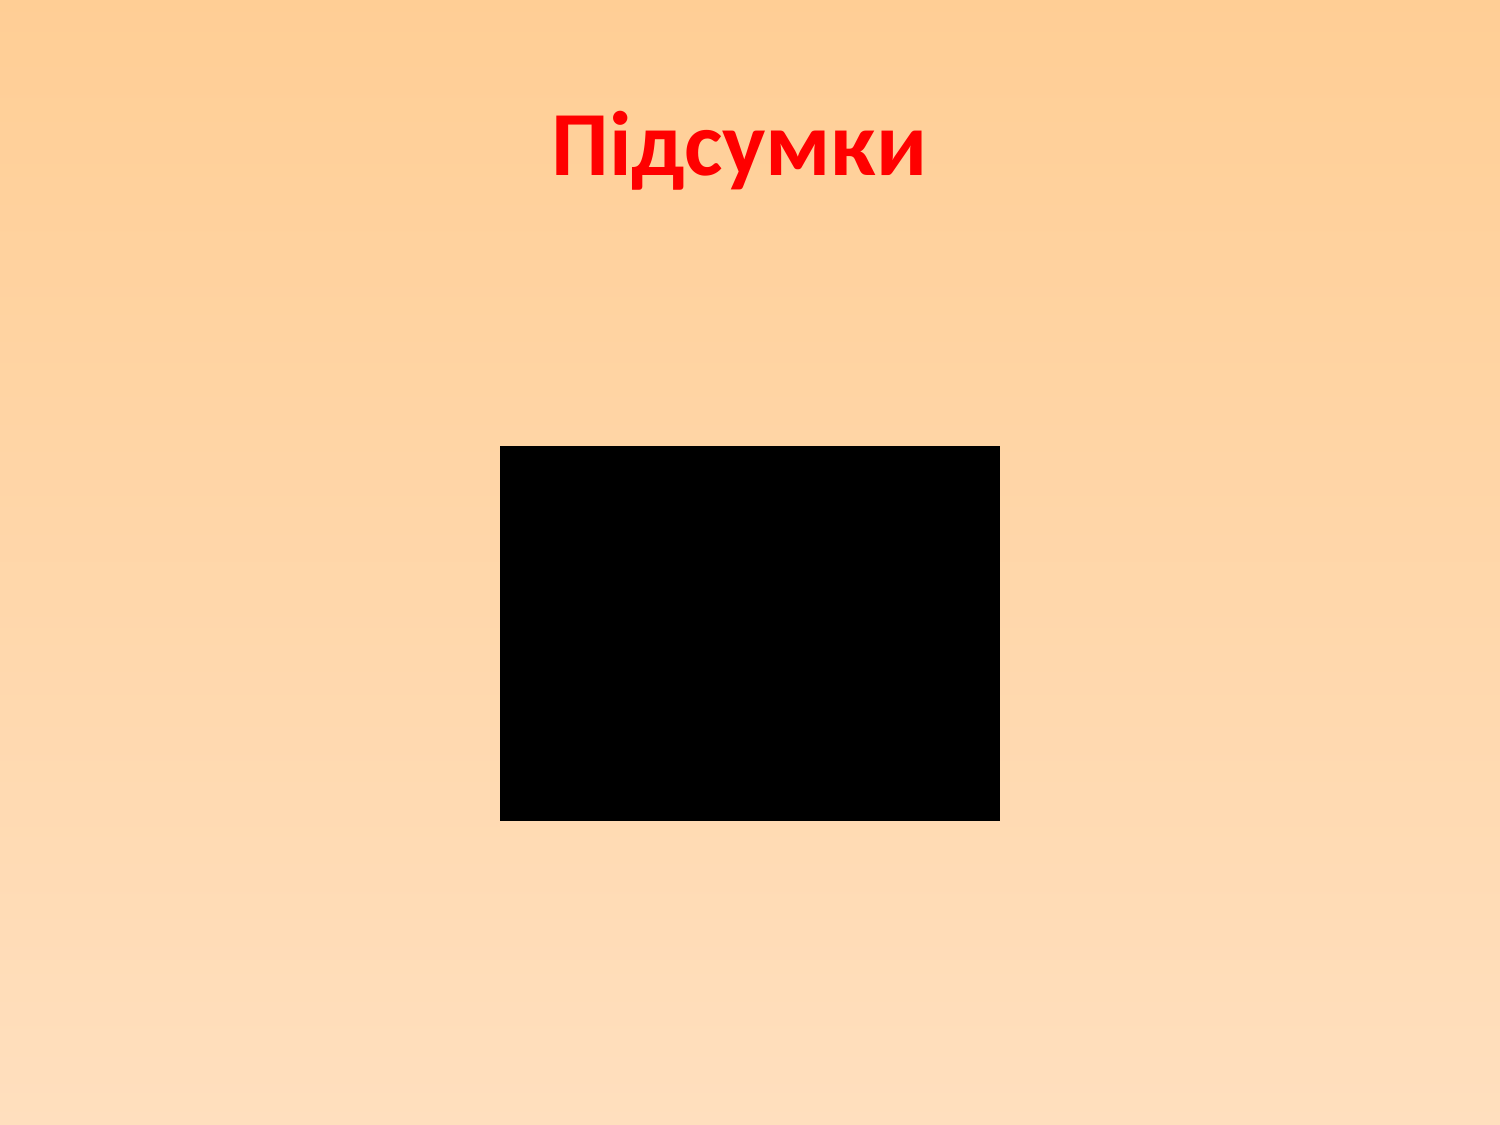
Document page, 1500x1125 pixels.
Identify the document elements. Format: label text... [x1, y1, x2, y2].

title Підсумки [75, 45, 1425, 233]
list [499, 445, 1001, 822]
